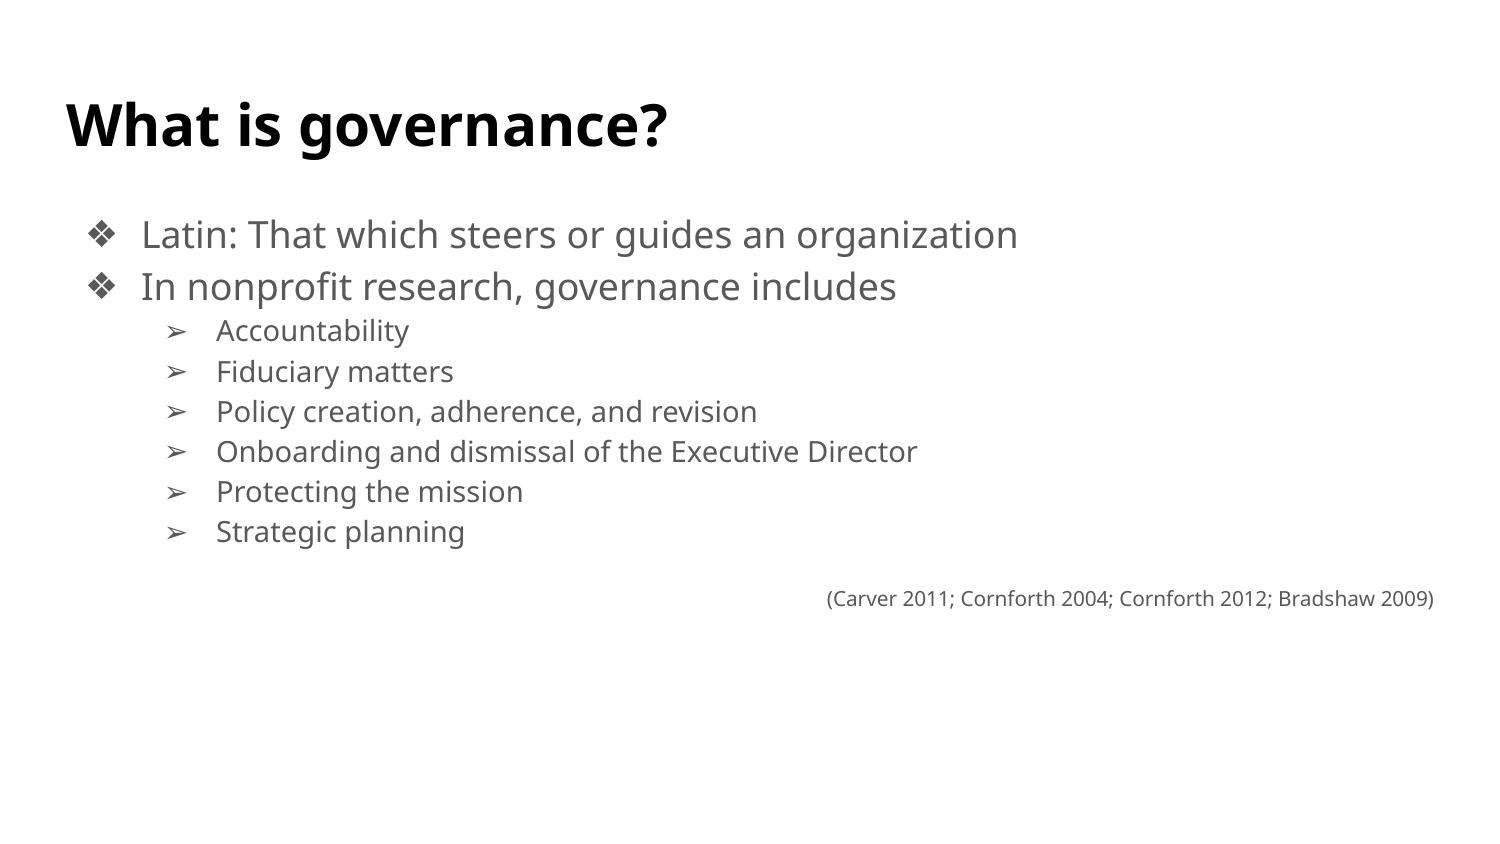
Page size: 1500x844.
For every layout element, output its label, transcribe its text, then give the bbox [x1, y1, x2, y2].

title What is governance? [51, 72, 1449, 167]
list Latin: That which steers or guides an organization In nonprofit research, governance includes Accountability Fiduciary matters Policy creation, adherence, and revision Onboarding and dismissal of the Executive Director Protecting the mission Strategic planning (Carver 2011; Cornforth 2004; Cornforth 2012; Bradshaw 2009) [51, 189, 1449, 777]
